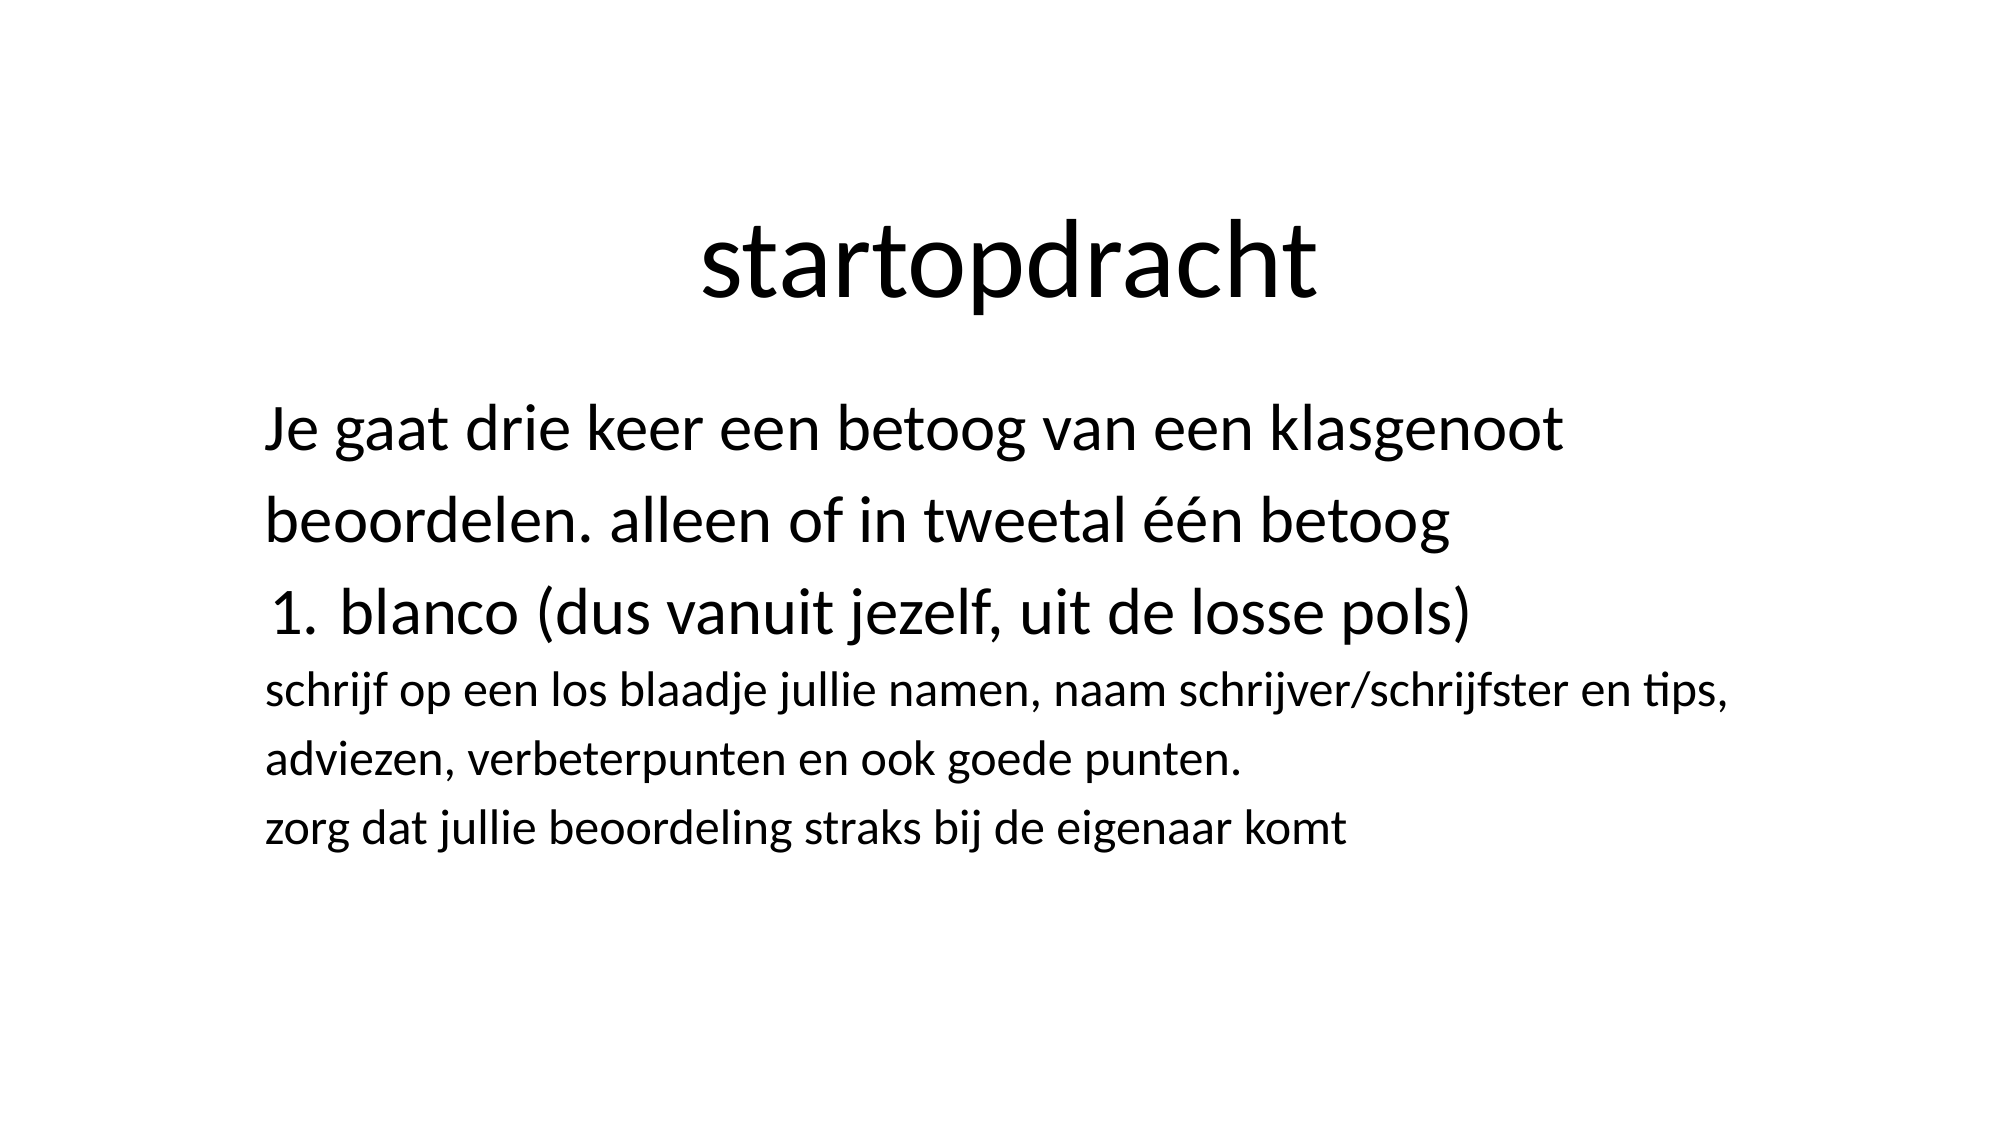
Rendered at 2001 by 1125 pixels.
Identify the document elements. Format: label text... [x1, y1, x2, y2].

title startopdracht [249, 184, 1769, 330]
subtitle Je gaat drie keer een betoog van een klasgenoot beoordelen. alleen of in tweetal één betoog blanco (dus vanuit jezelf, uit de losse pols) schrijf op een los blaadje jullie namen, naam schrijver/schrijfster en tips, adviezen, verbeterpunten en ook goede punten. zorg dat jullie beoordeling straks bij de eigenaar komt [249, 364, 1782, 863]
